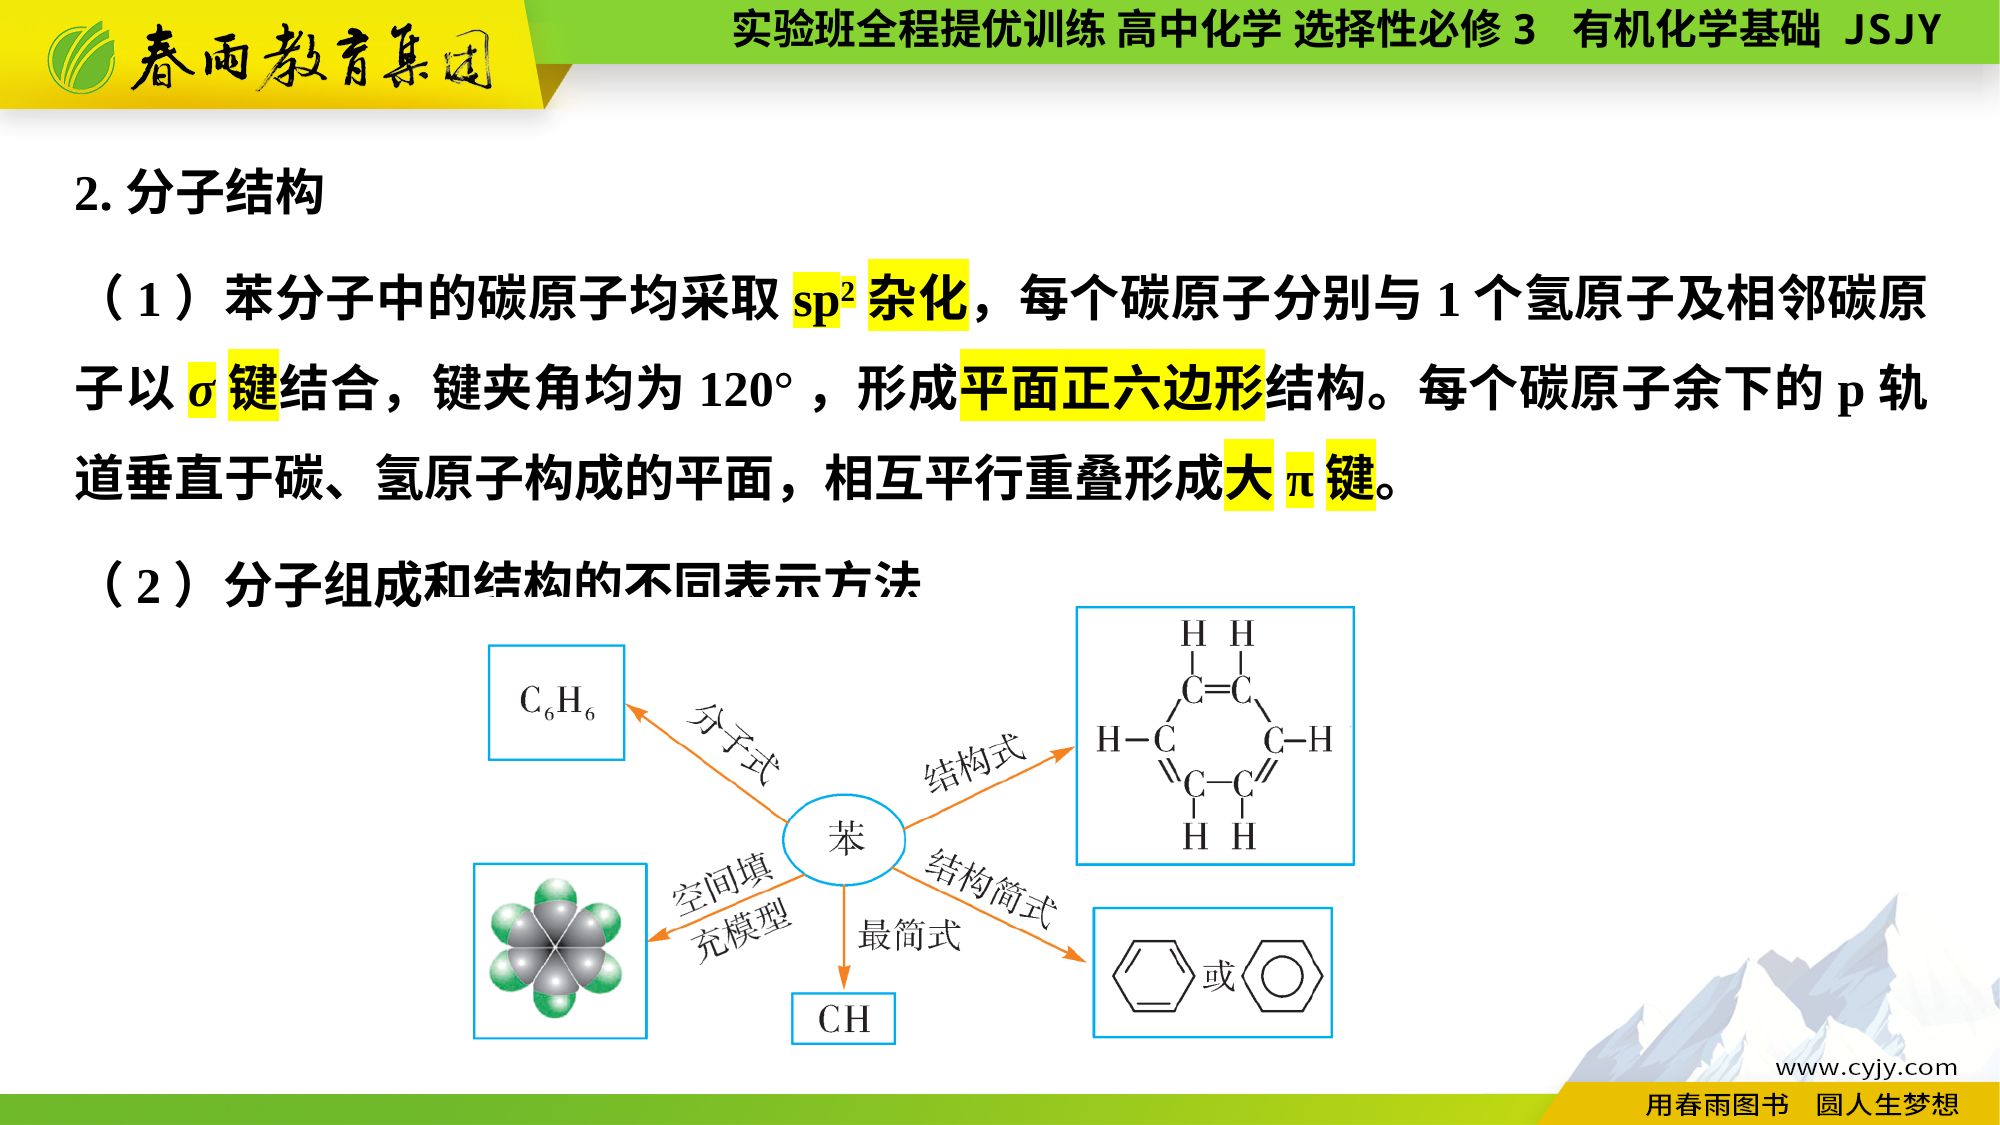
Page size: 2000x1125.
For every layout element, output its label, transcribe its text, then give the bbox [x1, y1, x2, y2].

list 2.分子结构 （1）苯分子中的碳原子均采取sp2杂化，每个碳原子分别与1个氢原子及相邻碳原子以σ键结合，键夹角均为120°，形成平面正六边形结构。每个碳原子余下的p轨道垂直于碳、氢原子构成的平面，相互平行重叠形成大π键。 （2）分子组成和结构的不同表示方法 [59, 122, 1944, 615]
picture [0, 0, 2000, 1125]
